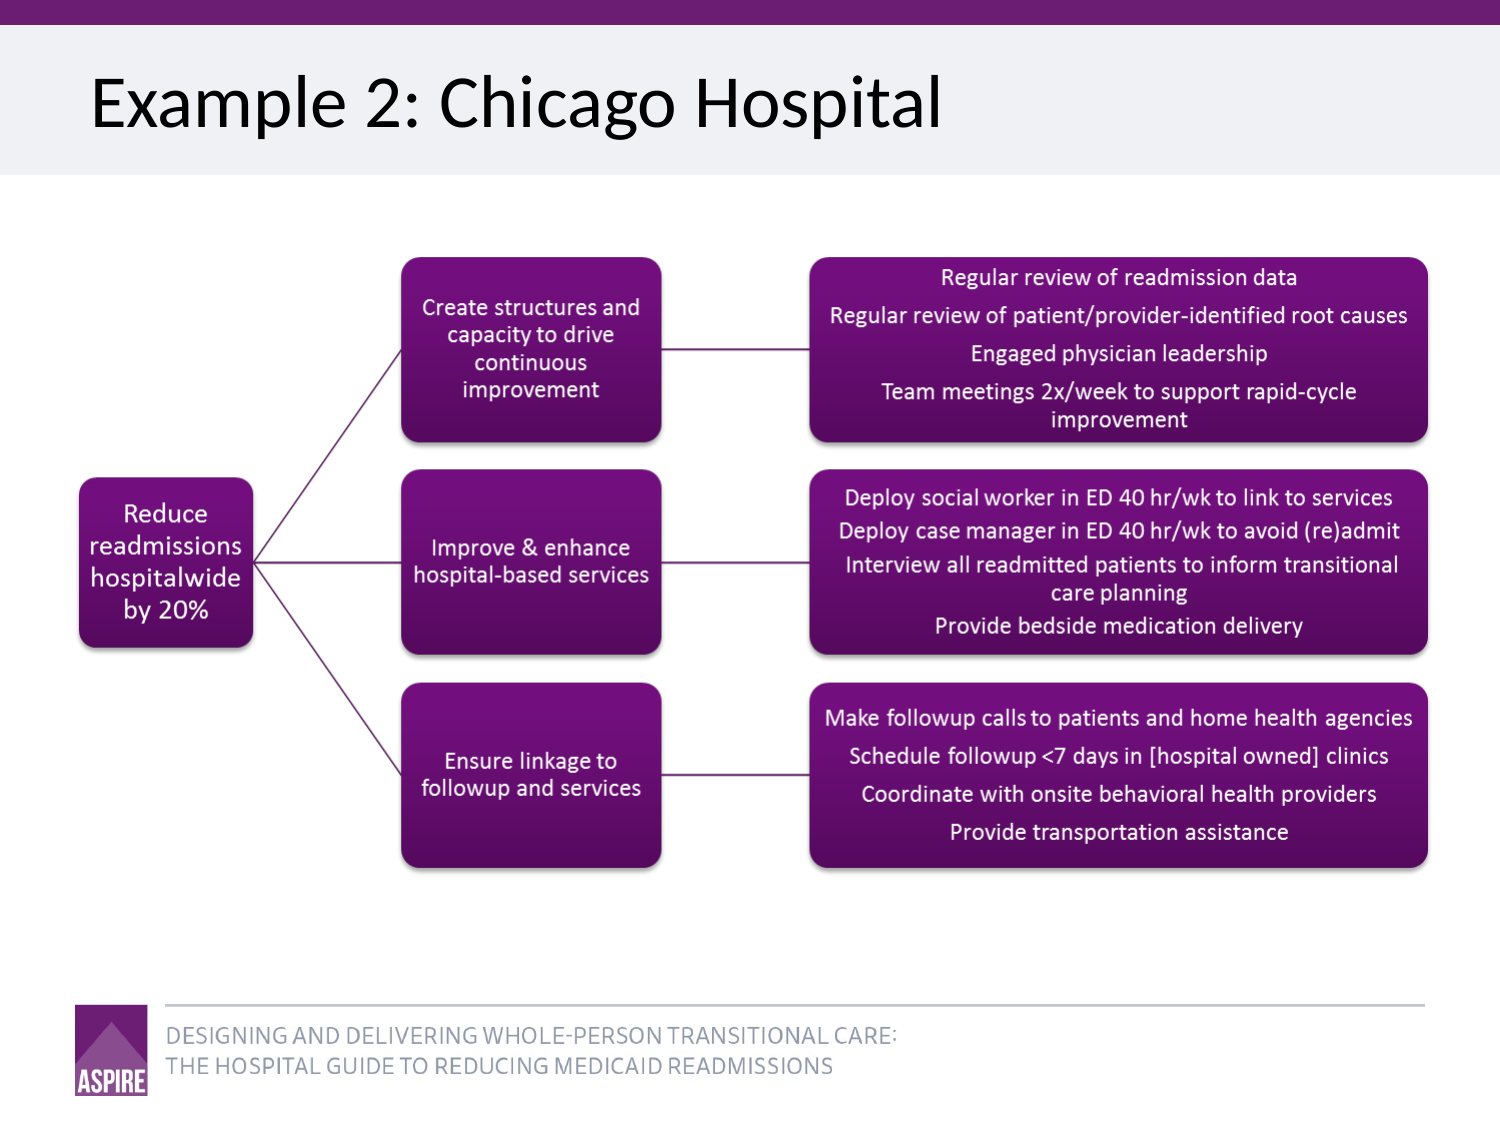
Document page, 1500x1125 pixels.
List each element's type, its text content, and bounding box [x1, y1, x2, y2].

title Example 2: Chicago Hospital [75, 45, 1425, 137]
picture [75, 1004, 1425, 1096]
picture [64, 139, 1436, 986]
